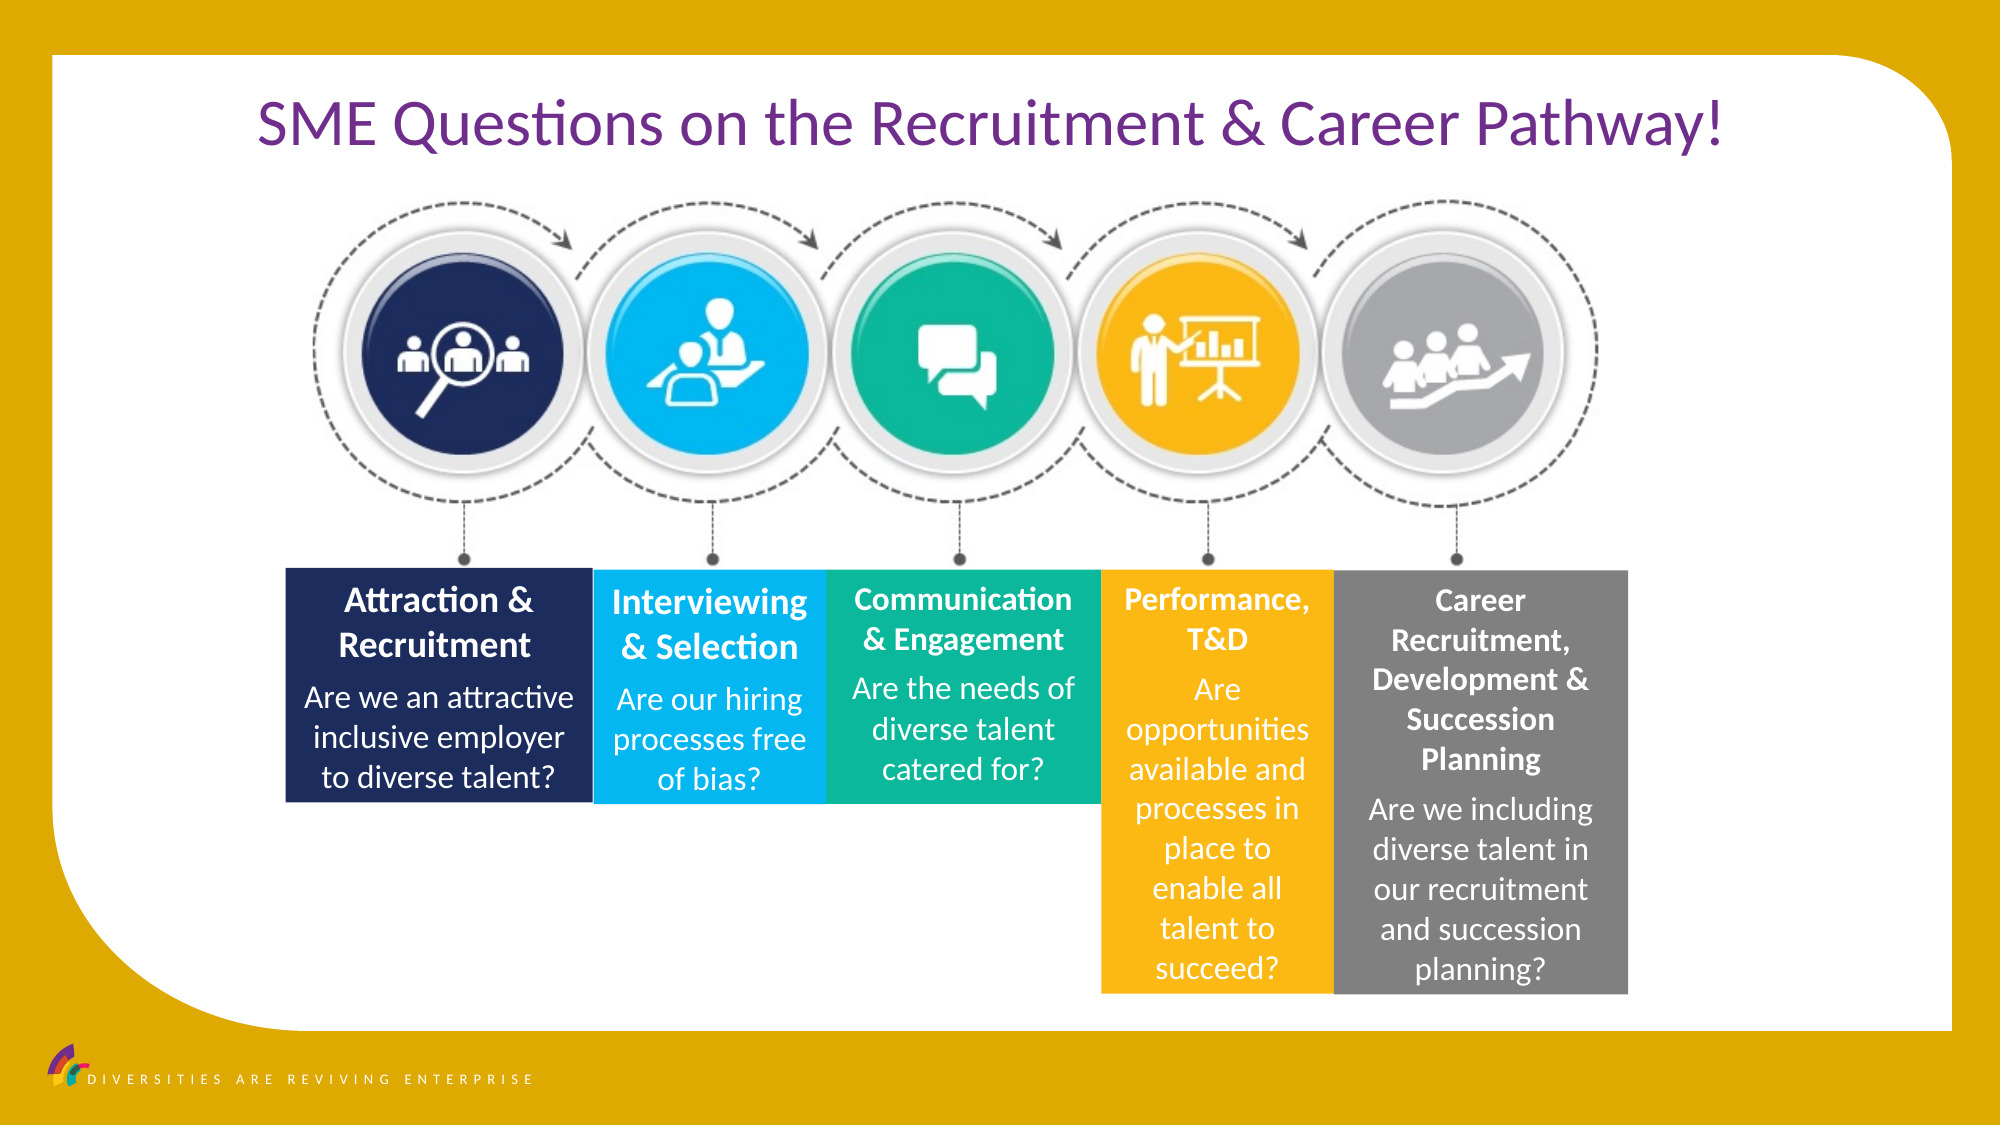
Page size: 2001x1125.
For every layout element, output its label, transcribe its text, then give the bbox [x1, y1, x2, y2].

text_box Performance, T&D Are opportunities available and processes in place to enable all talent to succeed? [1101, 588, 1333, 994]
text_box Attraction & Recruitment Are we an attractive inclusive employer to diverse talent? [285, 567, 593, 803]
picture [312, 167, 1672, 588]
text_box Communication & Engagement Are the needs of diverse talent catered for? [827, 588, 1101, 804]
text_box Career Recruitment, Development & Succession Planning Are we including diverse talent in our recruitment and succession planning? [1333, 588, 1629, 995]
list SME Questions on the Recruitment & Career Pathway! [123, 80, 1862, 213]
text_box Interviewing & Selection Are our hiring processes free of bias? [593, 588, 827, 805]
